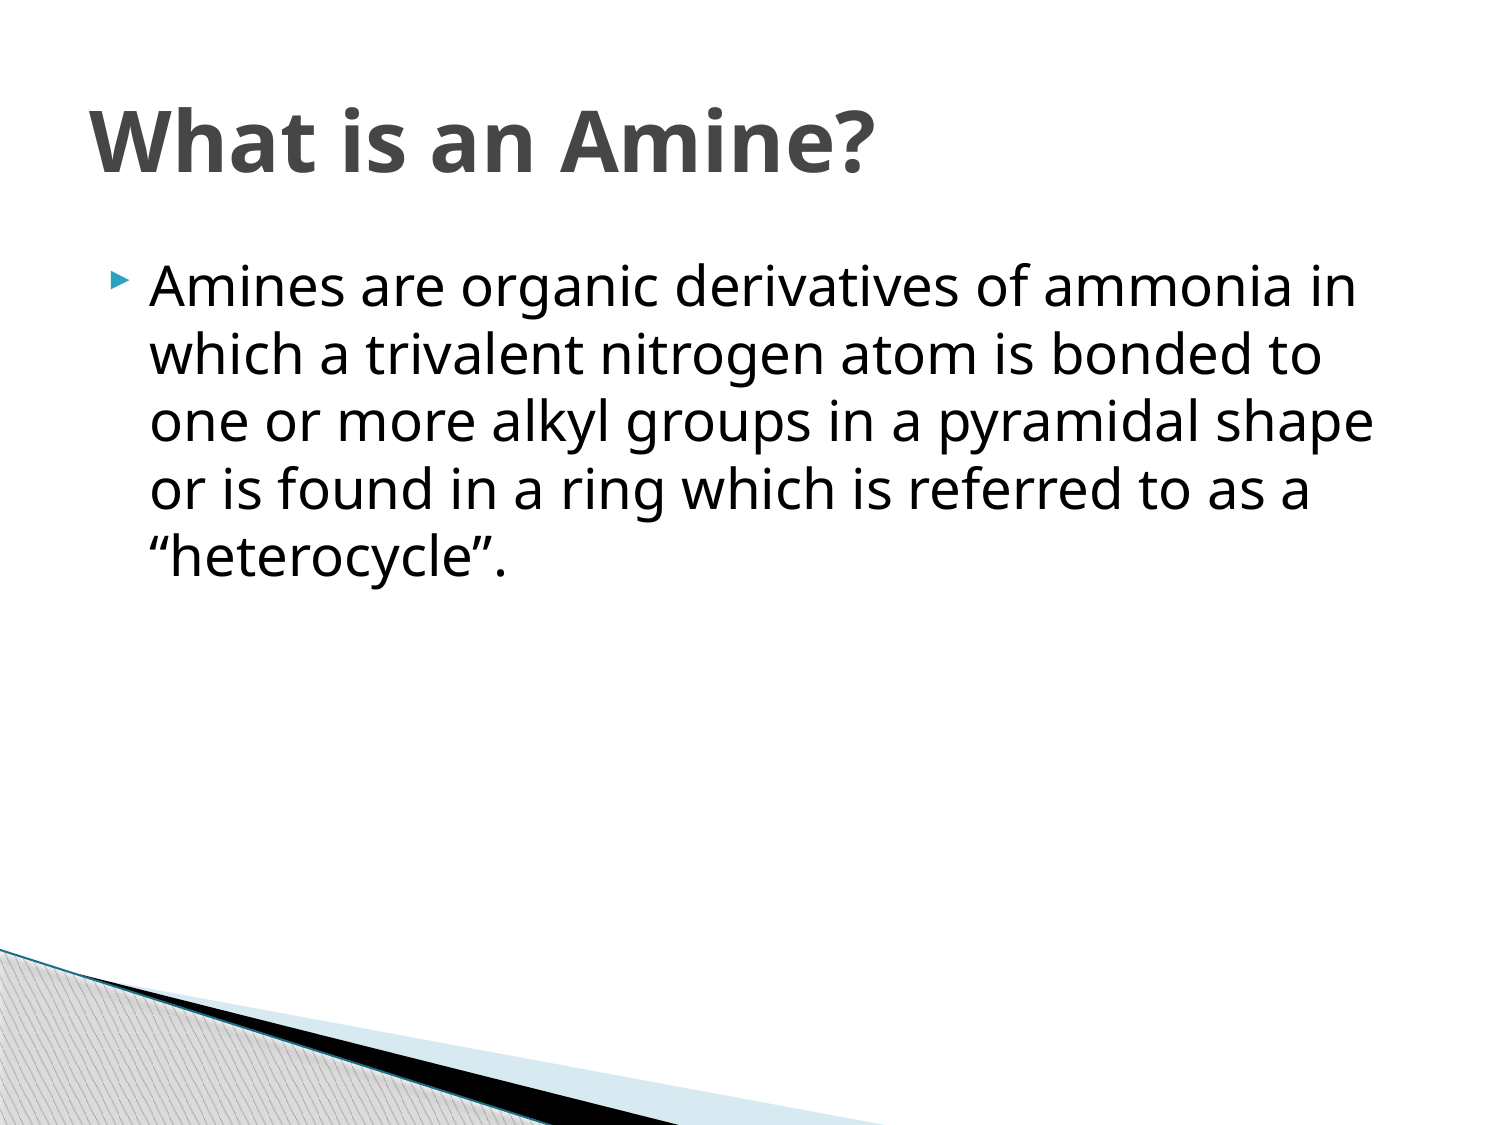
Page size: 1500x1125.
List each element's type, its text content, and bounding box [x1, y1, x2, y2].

title What is an Amine? [75, 45, 1425, 233]
list Amines are organic derivatives of ammonia in which a trivalent nitrogen atom is bonded to one or more alkyl groups in a pyramidal shape or is found in a ring which is referred to as a “heterocycle”. [75, 243, 1425, 986]
